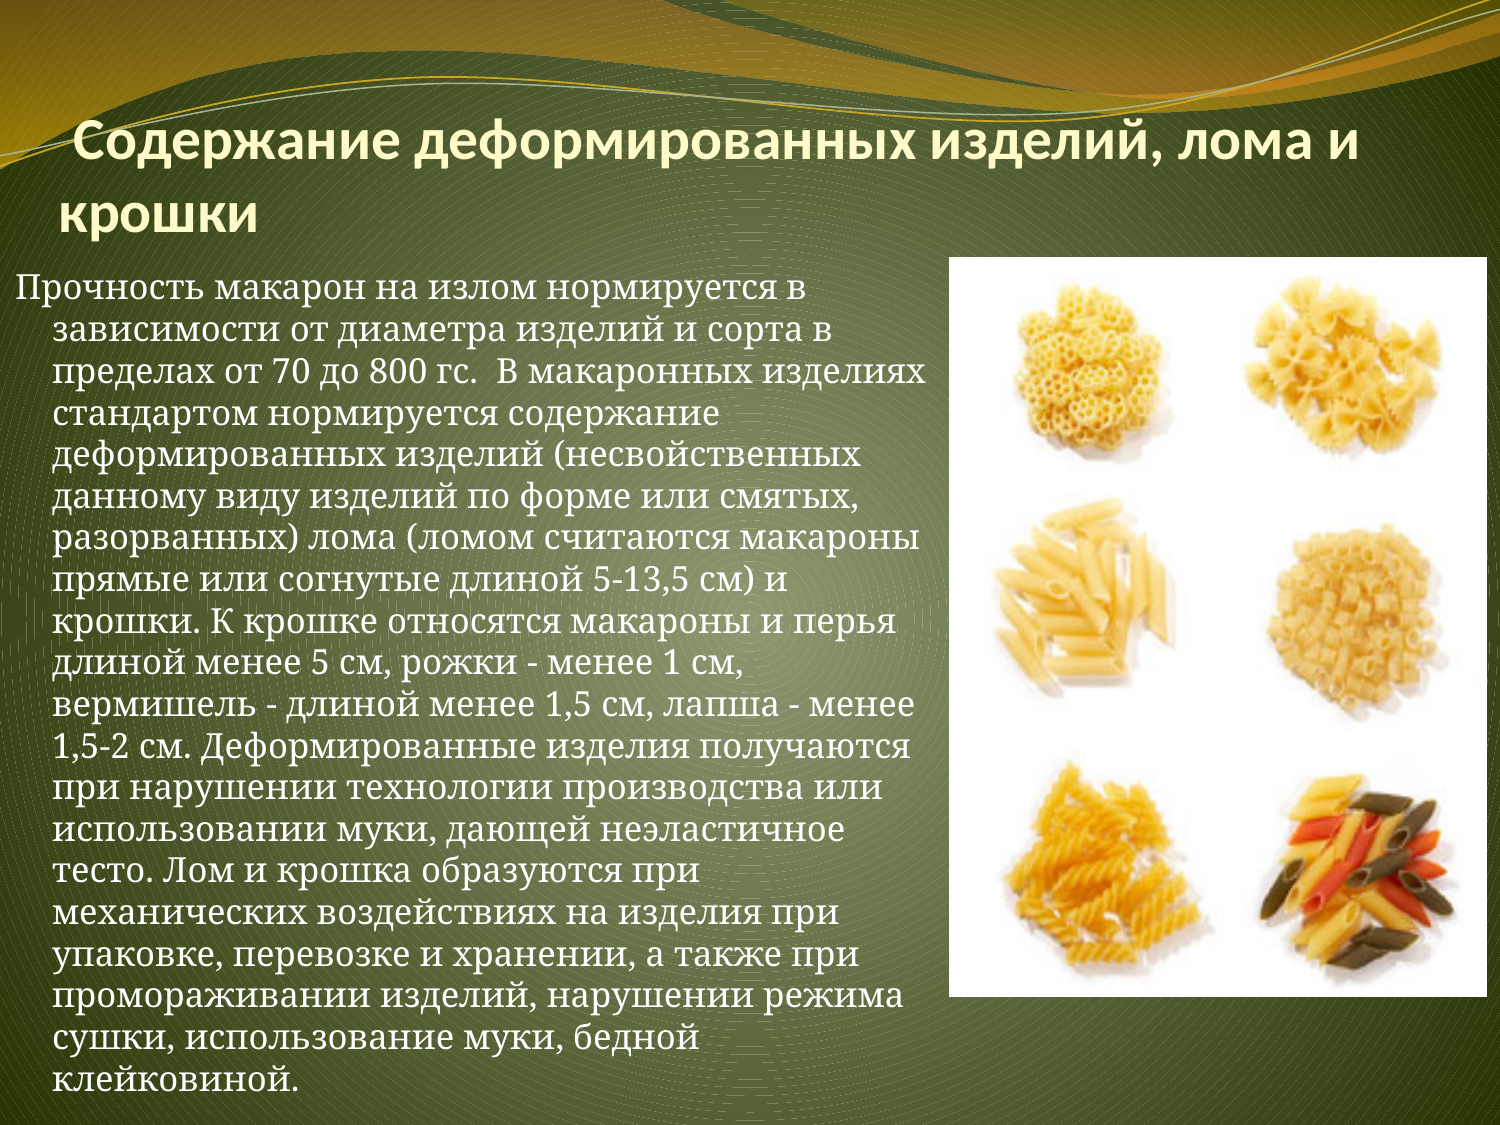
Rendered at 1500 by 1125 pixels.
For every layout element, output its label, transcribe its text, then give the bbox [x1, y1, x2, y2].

title Содержание деформированных изделий, лома и крошки [58, 81, 1409, 245]
list Прочность макарон на излом нормируется в зависимости от диаметра изделий и сорта в пределах от 70 до 800 гс. В макаронных изделиях стандартом нормируется содержание деформированных изделий (несвойственных данному виду изделий по форме или смятых, разорванных) лома (ломом считаются макароны прямые или согнутые длиной 5-13,5 см) и крошки. К крошке относятся макароны и перья длиной менее 5 см, рожки - менее 1 см, вермишель - длиной менее 1,5 см, лапша - менее 1,5-2 см. Деформированные изделия получаются при нарушении технологии производства или использовании муки, дающей неэластичное тесто. Лом и крошка образуются при механических воздействиях на изделия при упаковке, перевозке и хранении, а также при промораживании изделий, нарушении режима сушки, использование муки, бедной клейковиной. [0, 257, 945, 1125]
picture [948, 257, 1487, 997]
